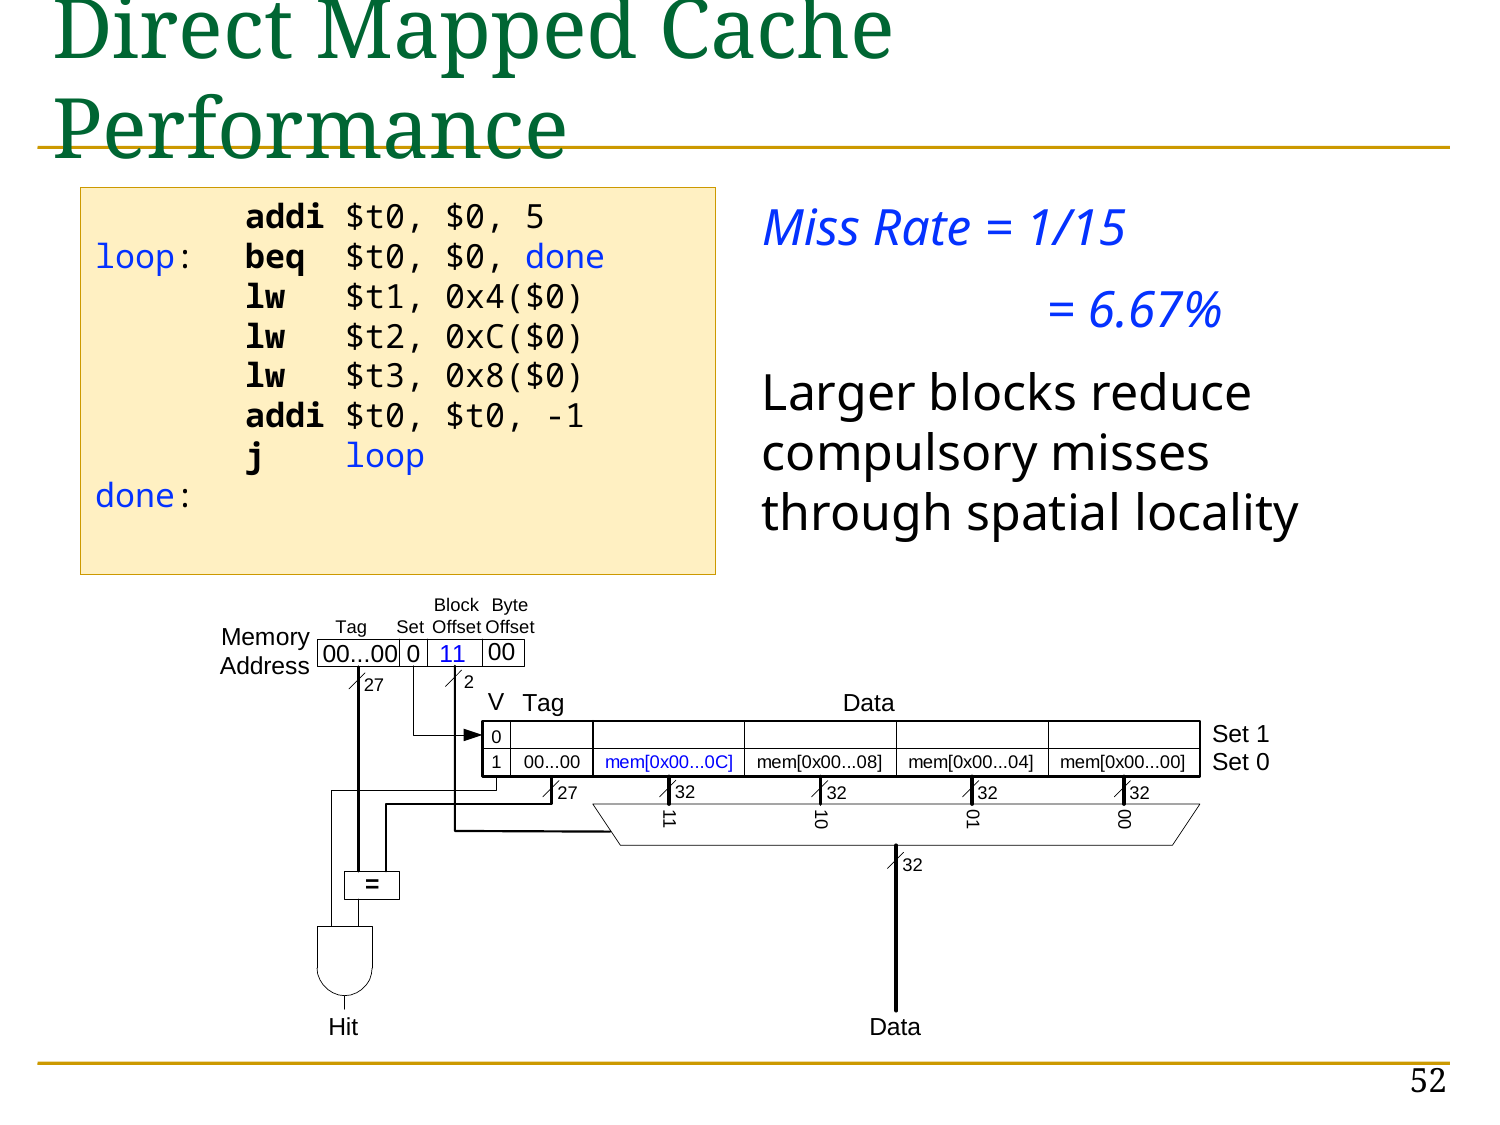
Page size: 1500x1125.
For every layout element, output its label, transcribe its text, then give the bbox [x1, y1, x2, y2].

list Miss Rate = 1/15 = 6.67% Larger blocks reduce compulsory misses through spatial locality [746, 187, 1382, 575]
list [199, 587, 1302, 1048]
title Direct Mapped Cache Performance [37, 0, 1385, 150]
list addi $t0, $0, 5 loop: beq $t0, $0, done lw $t1, 0x4($0) lw $t2, 0xC($0) lw $t3, 0x8($0) addi $t0, $t0, -1 j loop done: [80, 187, 716, 575]
text_box 52 [1111, 1036, 1462, 1112]
